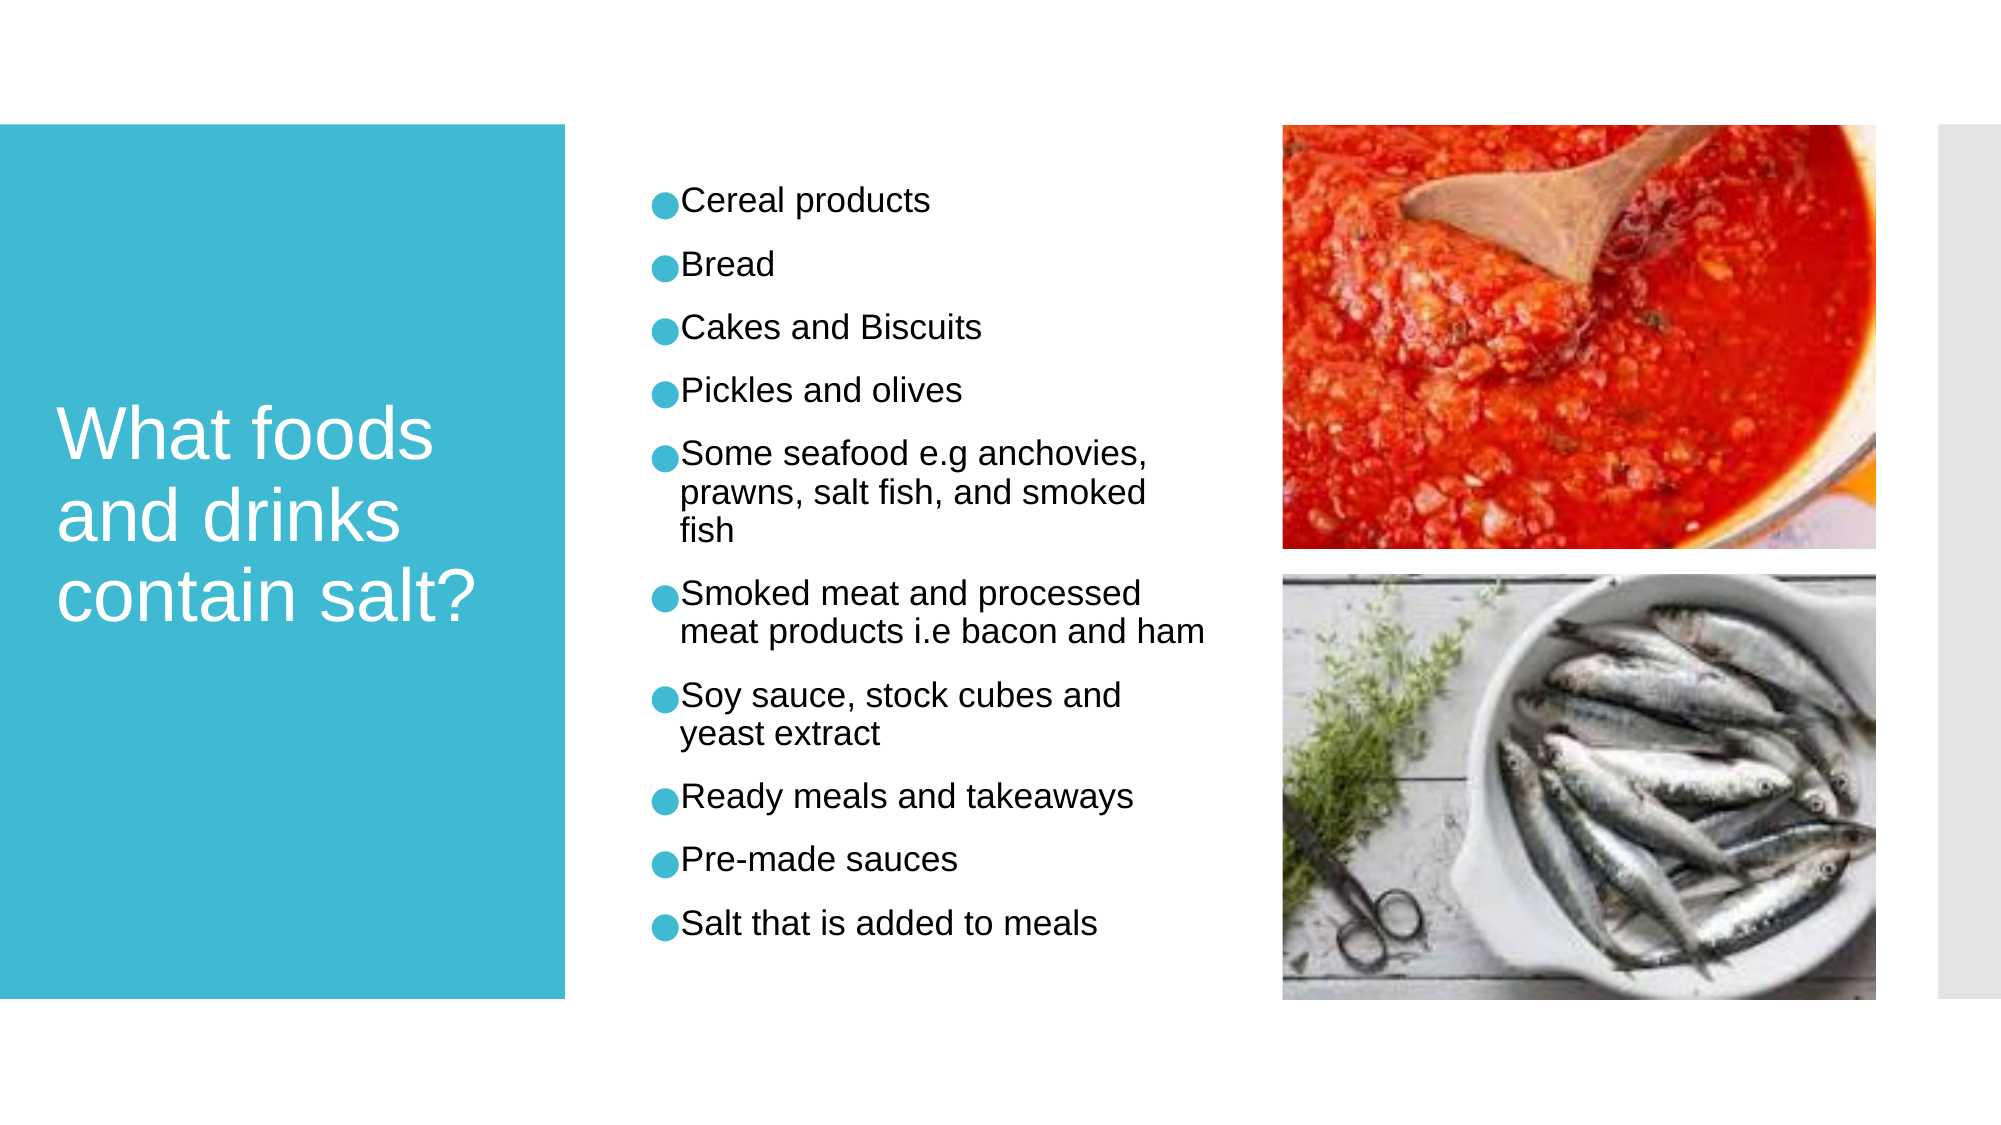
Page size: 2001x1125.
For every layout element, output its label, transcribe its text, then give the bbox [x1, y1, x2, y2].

title What foods and drinks contain salt? [41, 184, 525, 940]
picture [1282, 124, 1877, 549]
picture [1282, 574, 1877, 1001]
list Cereal products Bread Cakes and Biscuits Pickles and olives Some seafood e.g anchovies, prawns, salt fish, and smoked fish Smoked meat and processed meat products i.e bacon and ham Soy sauce, stock cubes and yeast extract Ready meals and takeaways Pre-made sauces Salt that is added to meals [634, 125, 1223, 1000]
